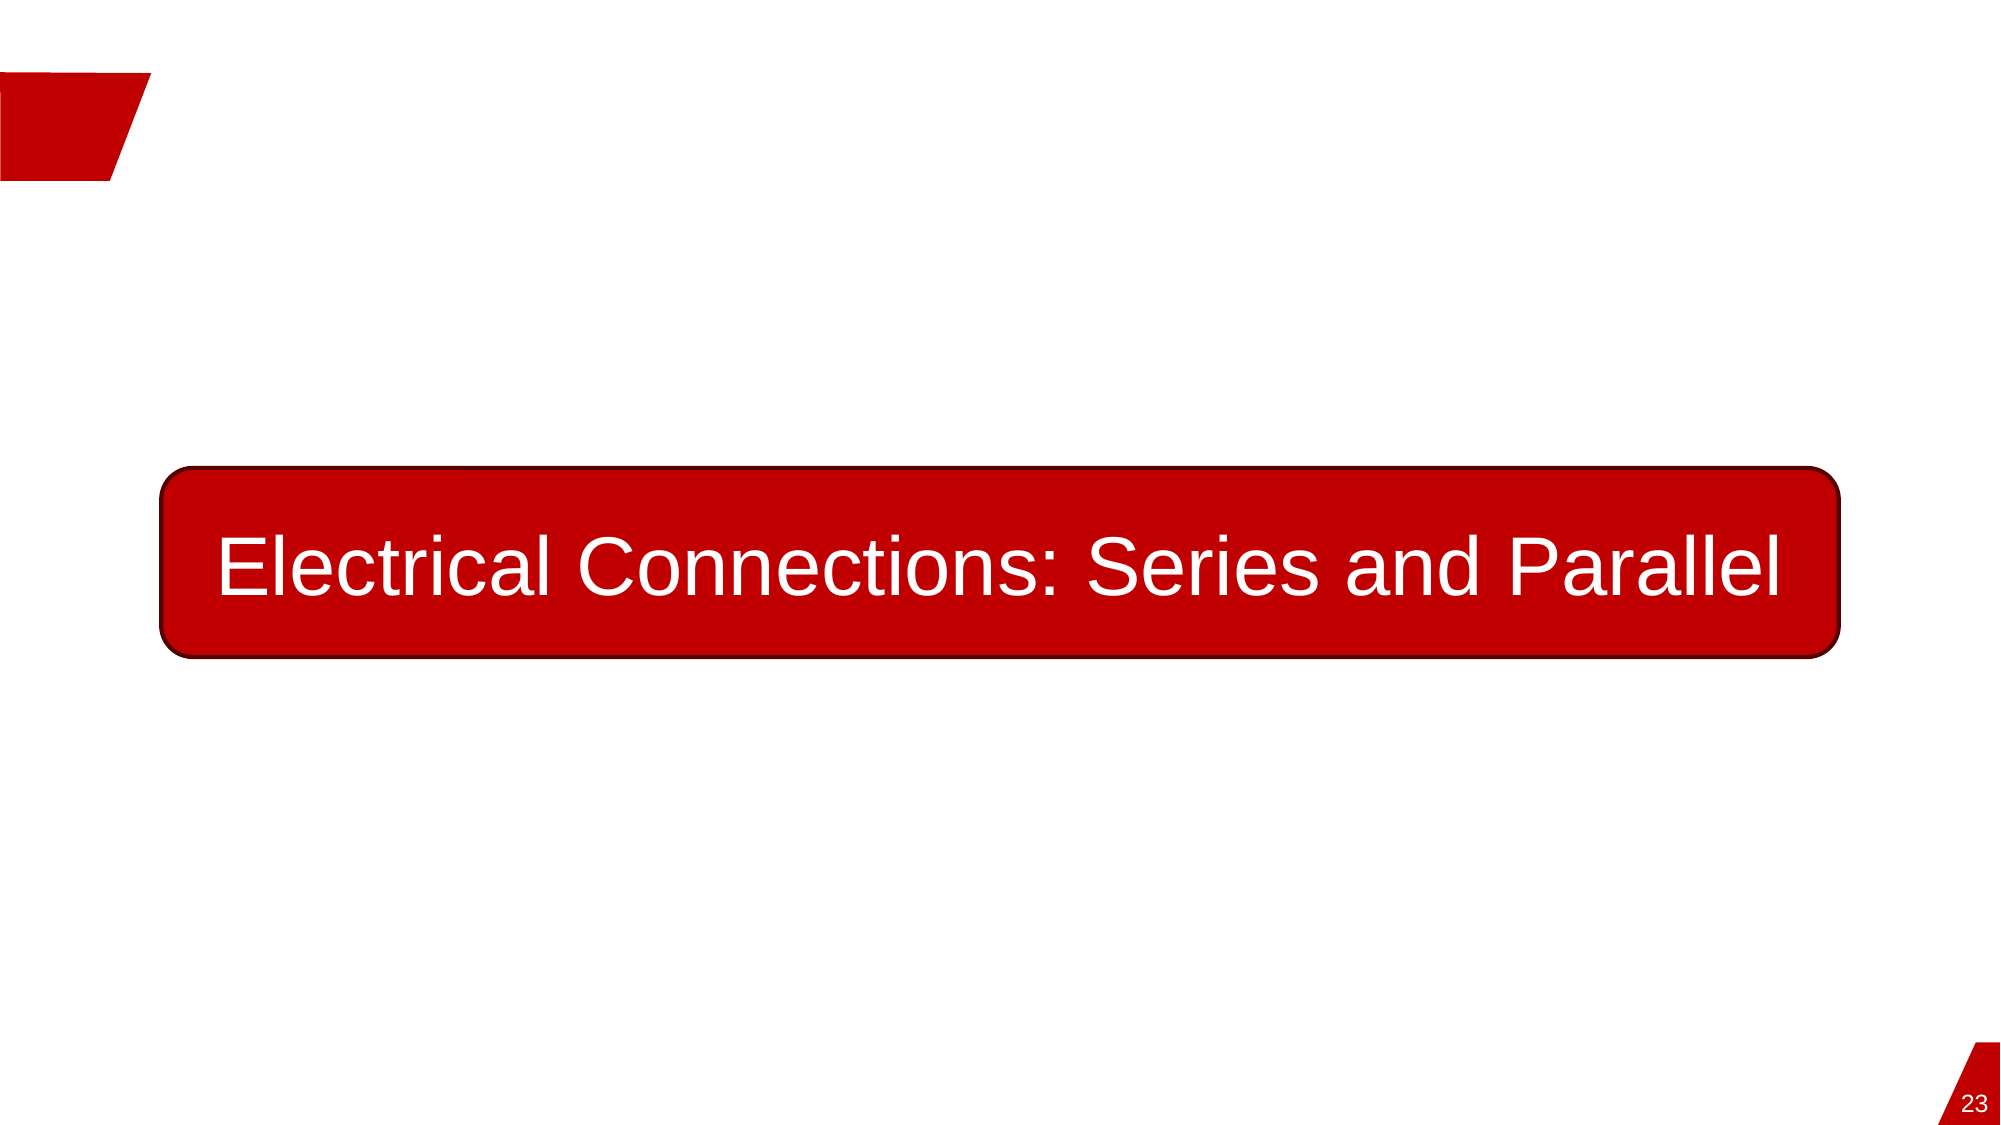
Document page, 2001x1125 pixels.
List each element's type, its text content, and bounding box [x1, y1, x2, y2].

slide_number 23 [1662, 1080, 2000, 1125]
text_box Electrical Connections: Series and Parallel [159, 465, 1841, 660]
